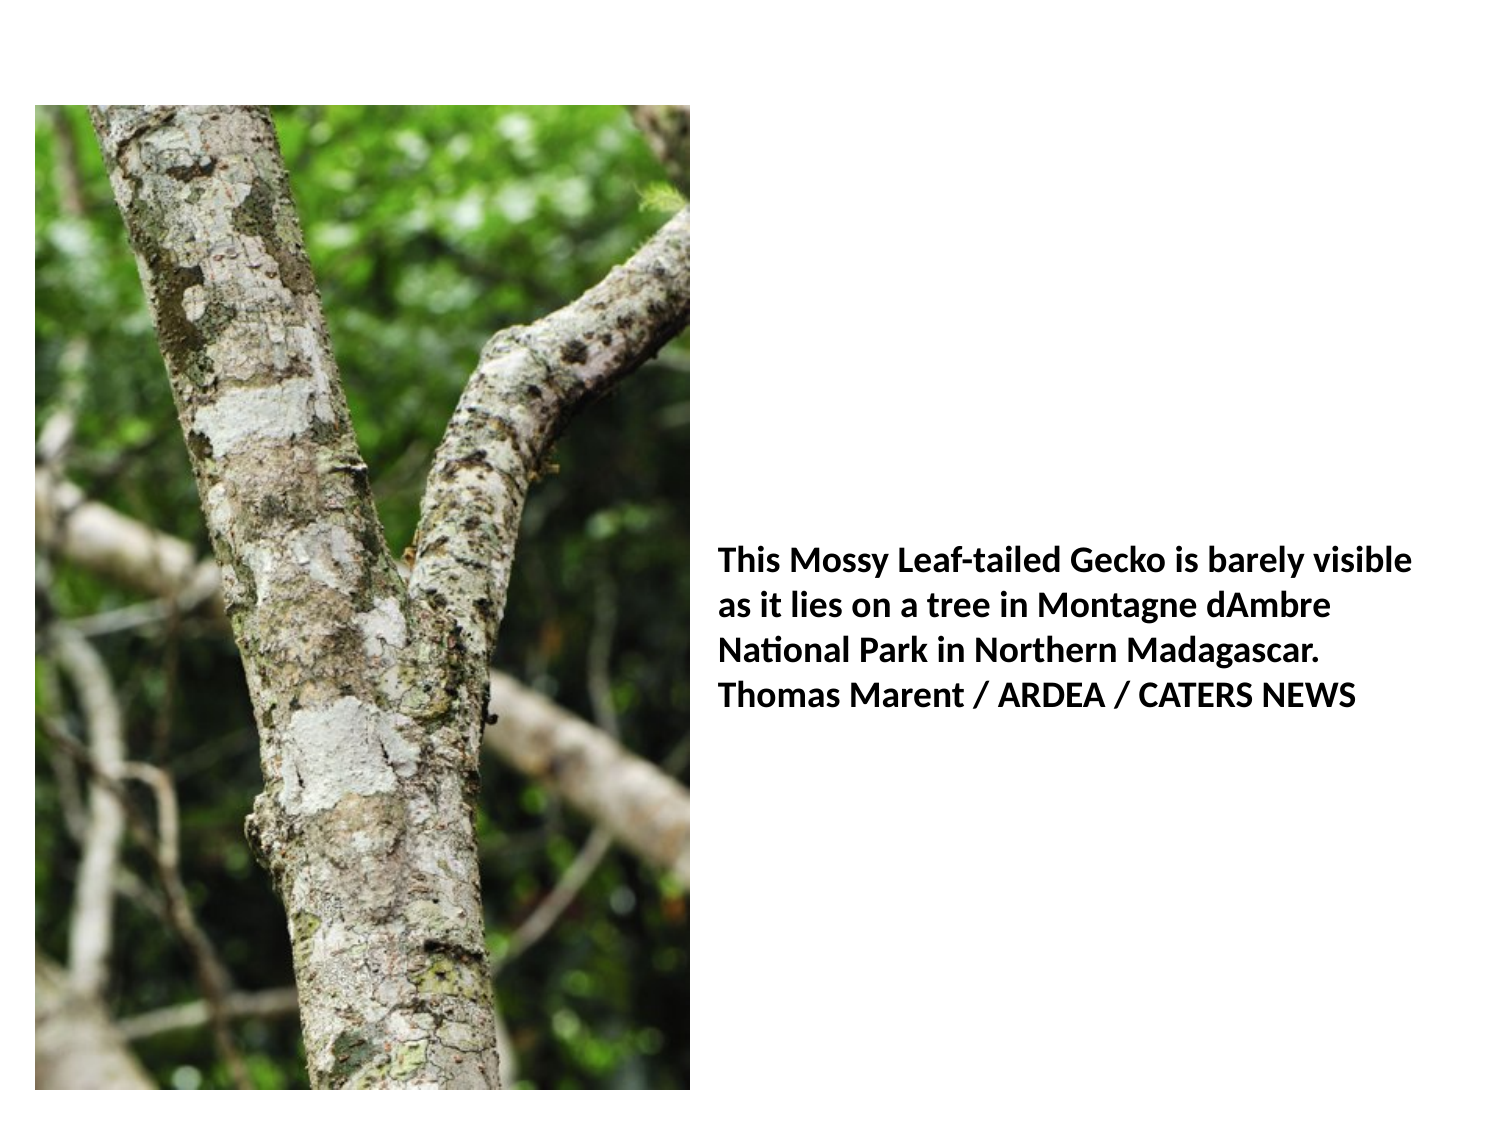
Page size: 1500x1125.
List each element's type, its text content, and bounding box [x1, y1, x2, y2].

picture [34, 105, 690, 1091]
text_box This Mossy Leaf-tailed Gecko is barely visible as it lies on a tree in Montagne dAmbre National Park in Northern Madagascar. Thomas Marent / ARDEA / CATERS NEWS [703, 527, 1453, 723]
